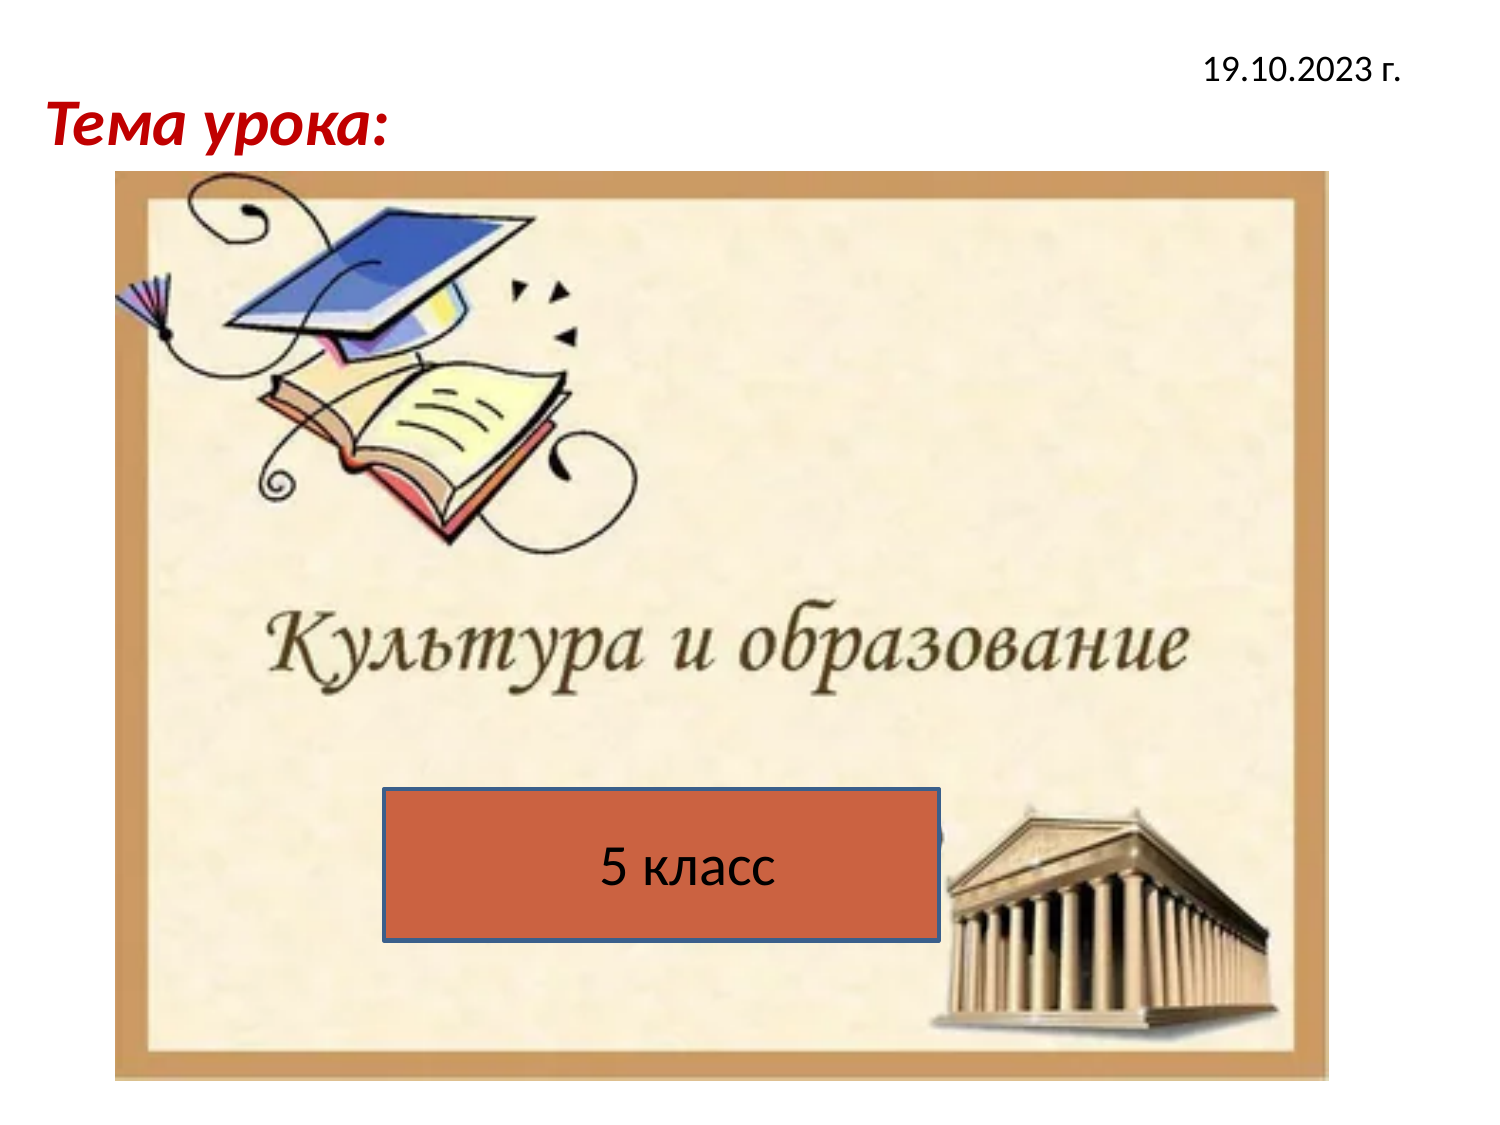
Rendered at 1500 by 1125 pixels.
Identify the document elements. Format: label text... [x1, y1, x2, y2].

text_box 19.10.2023 г. [1187, 36, 1456, 97]
text_box Тема урока: [29, 71, 561, 166]
picture [115, 171, 1329, 1081]
